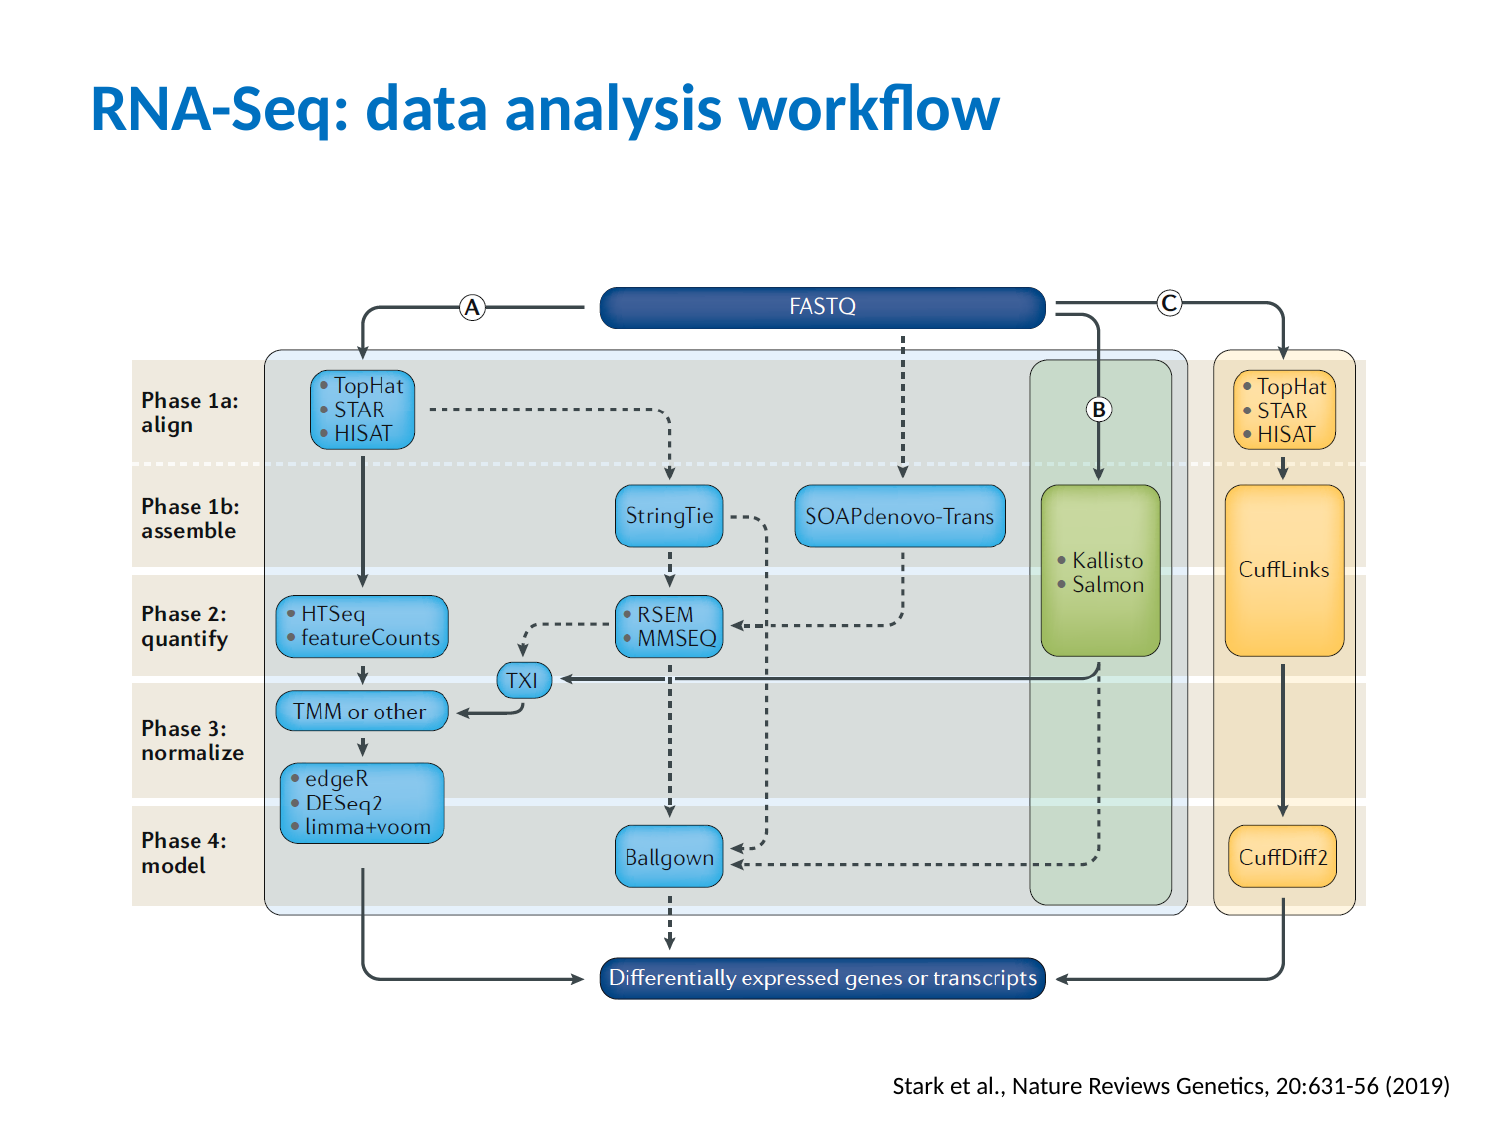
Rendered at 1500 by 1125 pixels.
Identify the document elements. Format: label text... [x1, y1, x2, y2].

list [74, 279, 1426, 1008]
text_box Stark et al., Nature Reviews Genetics, 20:631-56 (2019) [878, 1062, 1473, 1108]
title RNA-Seq: data analysis workflow [74, 44, 1426, 163]
